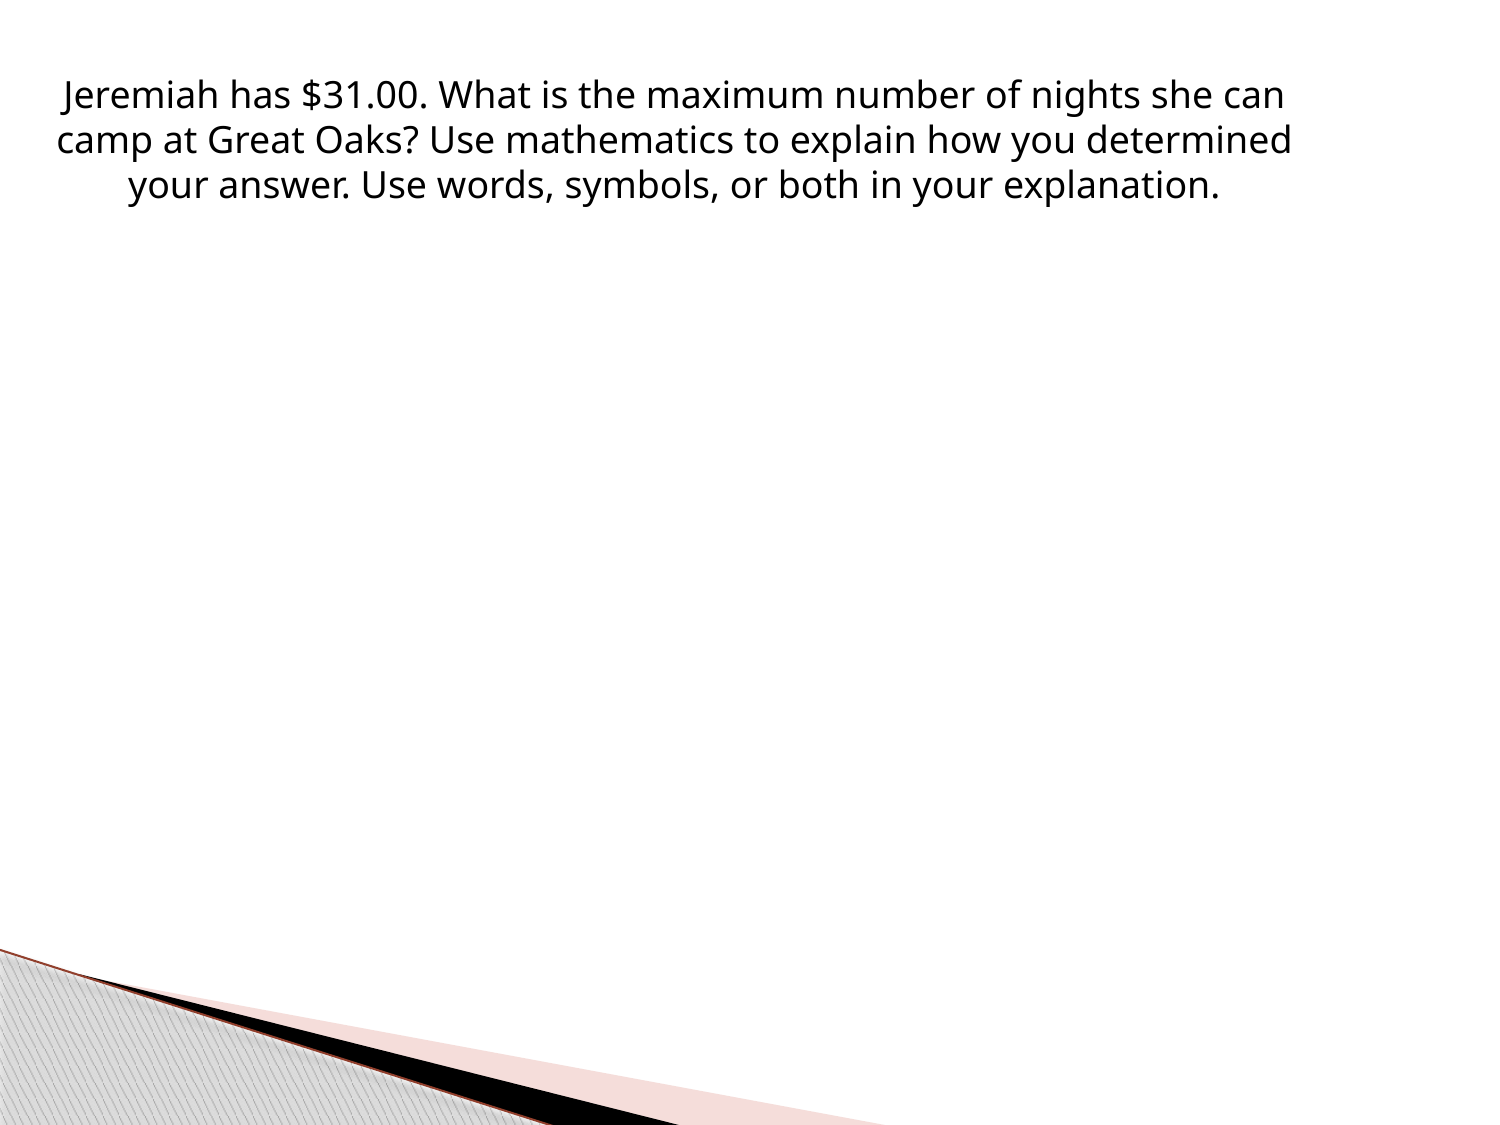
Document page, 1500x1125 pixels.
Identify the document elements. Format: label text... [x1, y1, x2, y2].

title Jeremiah has $31.00. What is the maximum number of nights she can camp at Great Oaks? Use mathematics to explain how you determined your answer. Use words, symbols, or both in your explanation. [0, 45, 1350, 233]
